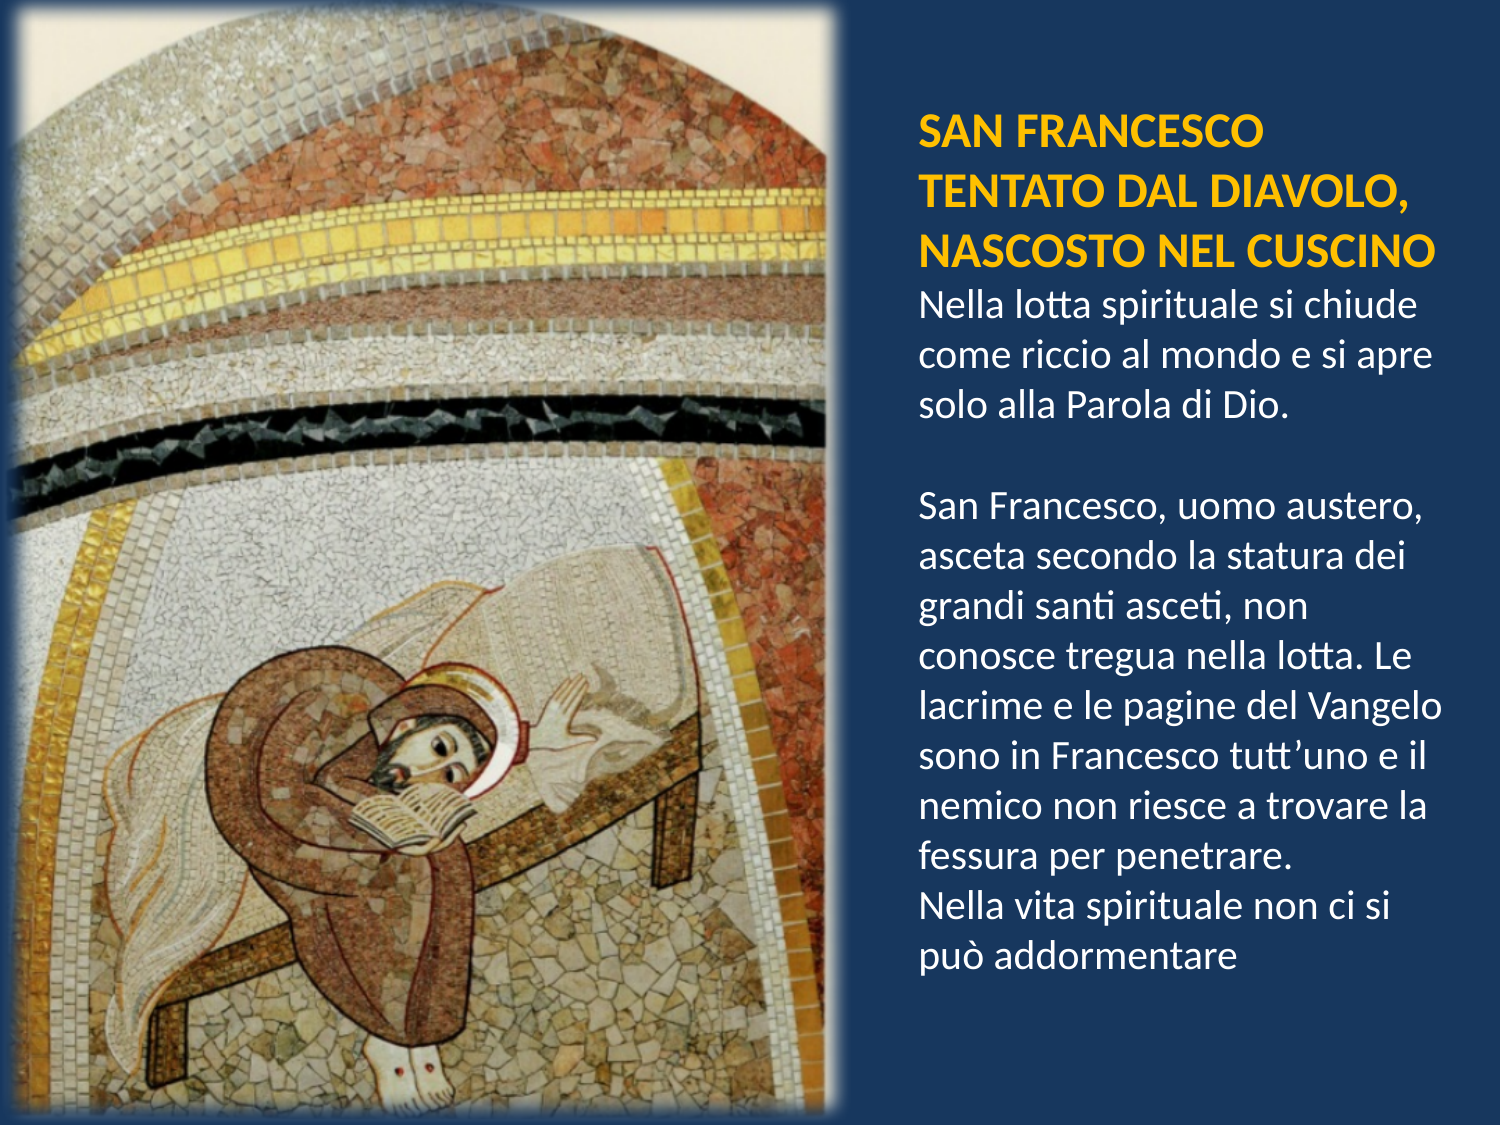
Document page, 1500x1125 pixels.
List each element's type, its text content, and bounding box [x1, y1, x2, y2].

picture [0, 6, 993, 1110]
text_box SAN FRANCESCO TENTATO DAL DIAVOLO, NASCOSTO NEL CUSCINO Nella lotta spirituale si chiude come riccio al mondo e si apre solo alla Parola di Dio. San Francesco, uomo austero, asceta secondo la statura dei grandi santi asceti, non conosce tregua nella lotta. Le lacrime e le pagine del Vangelo sono in Francesco tutt’uno e il nemico non riesce a trovare la fessura per penetrare. Nella vita spirituale non ci si può addormentare [903, 89, 1459, 985]
